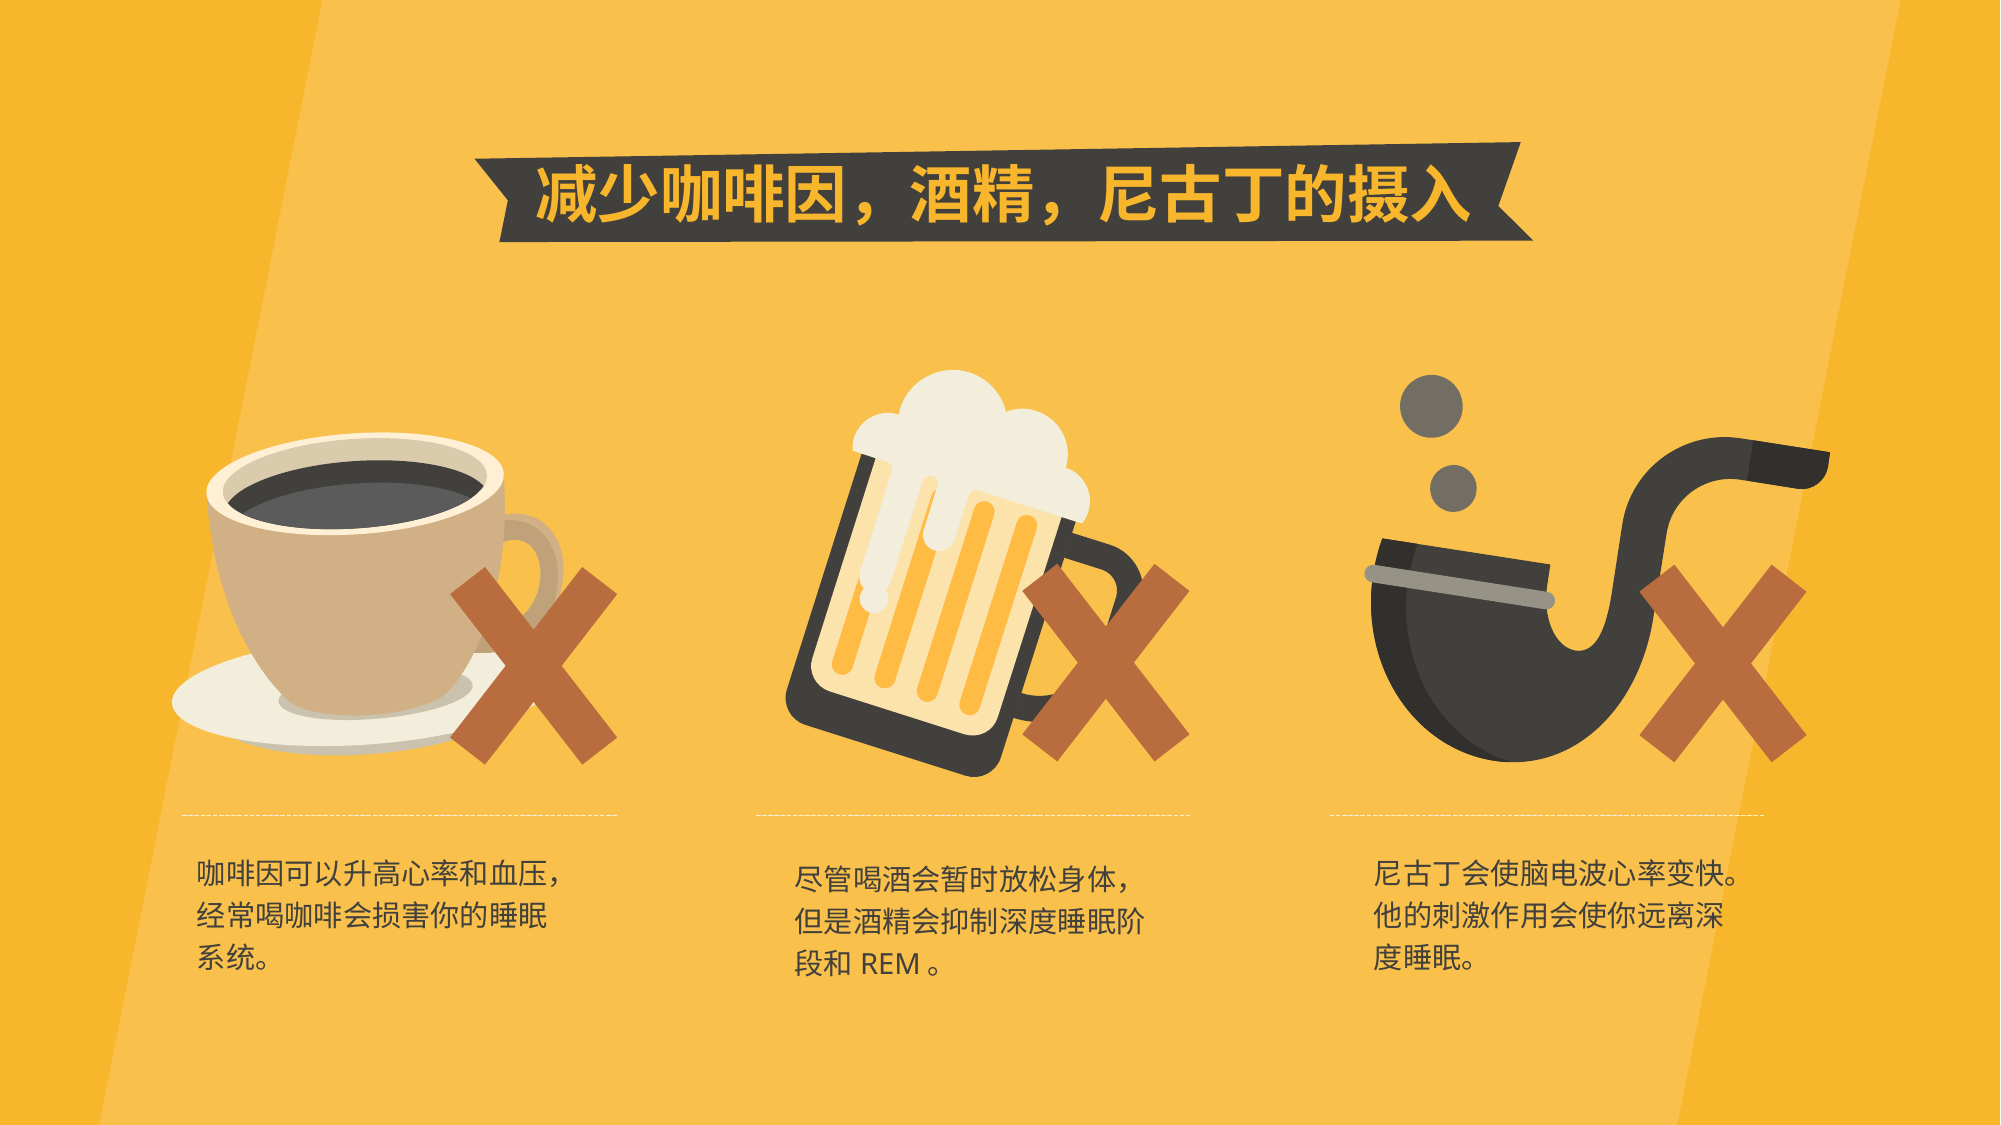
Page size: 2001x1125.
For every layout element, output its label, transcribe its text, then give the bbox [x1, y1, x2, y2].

text_box 减少咖啡因，酒精，尼古丁的摄入 [472, 141, 1536, 244]
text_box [169, 427, 576, 774]
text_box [782, 363, 1149, 781]
text_box 咖啡因可以升高心率和血压，经常喝咖啡会损害你的睡眠系统。 [182, 840, 569, 982]
text_box 尽管喝酒会暂时放松身体，但是酒精会抑制深度睡眠阶段和REM。 [779, 847, 1167, 988]
text_box 尼古丁会使脑电波心率变快。他的刺激作用会使你远离深度睡眠。 [1359, 840, 1746, 982]
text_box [1359, 372, 1830, 774]
